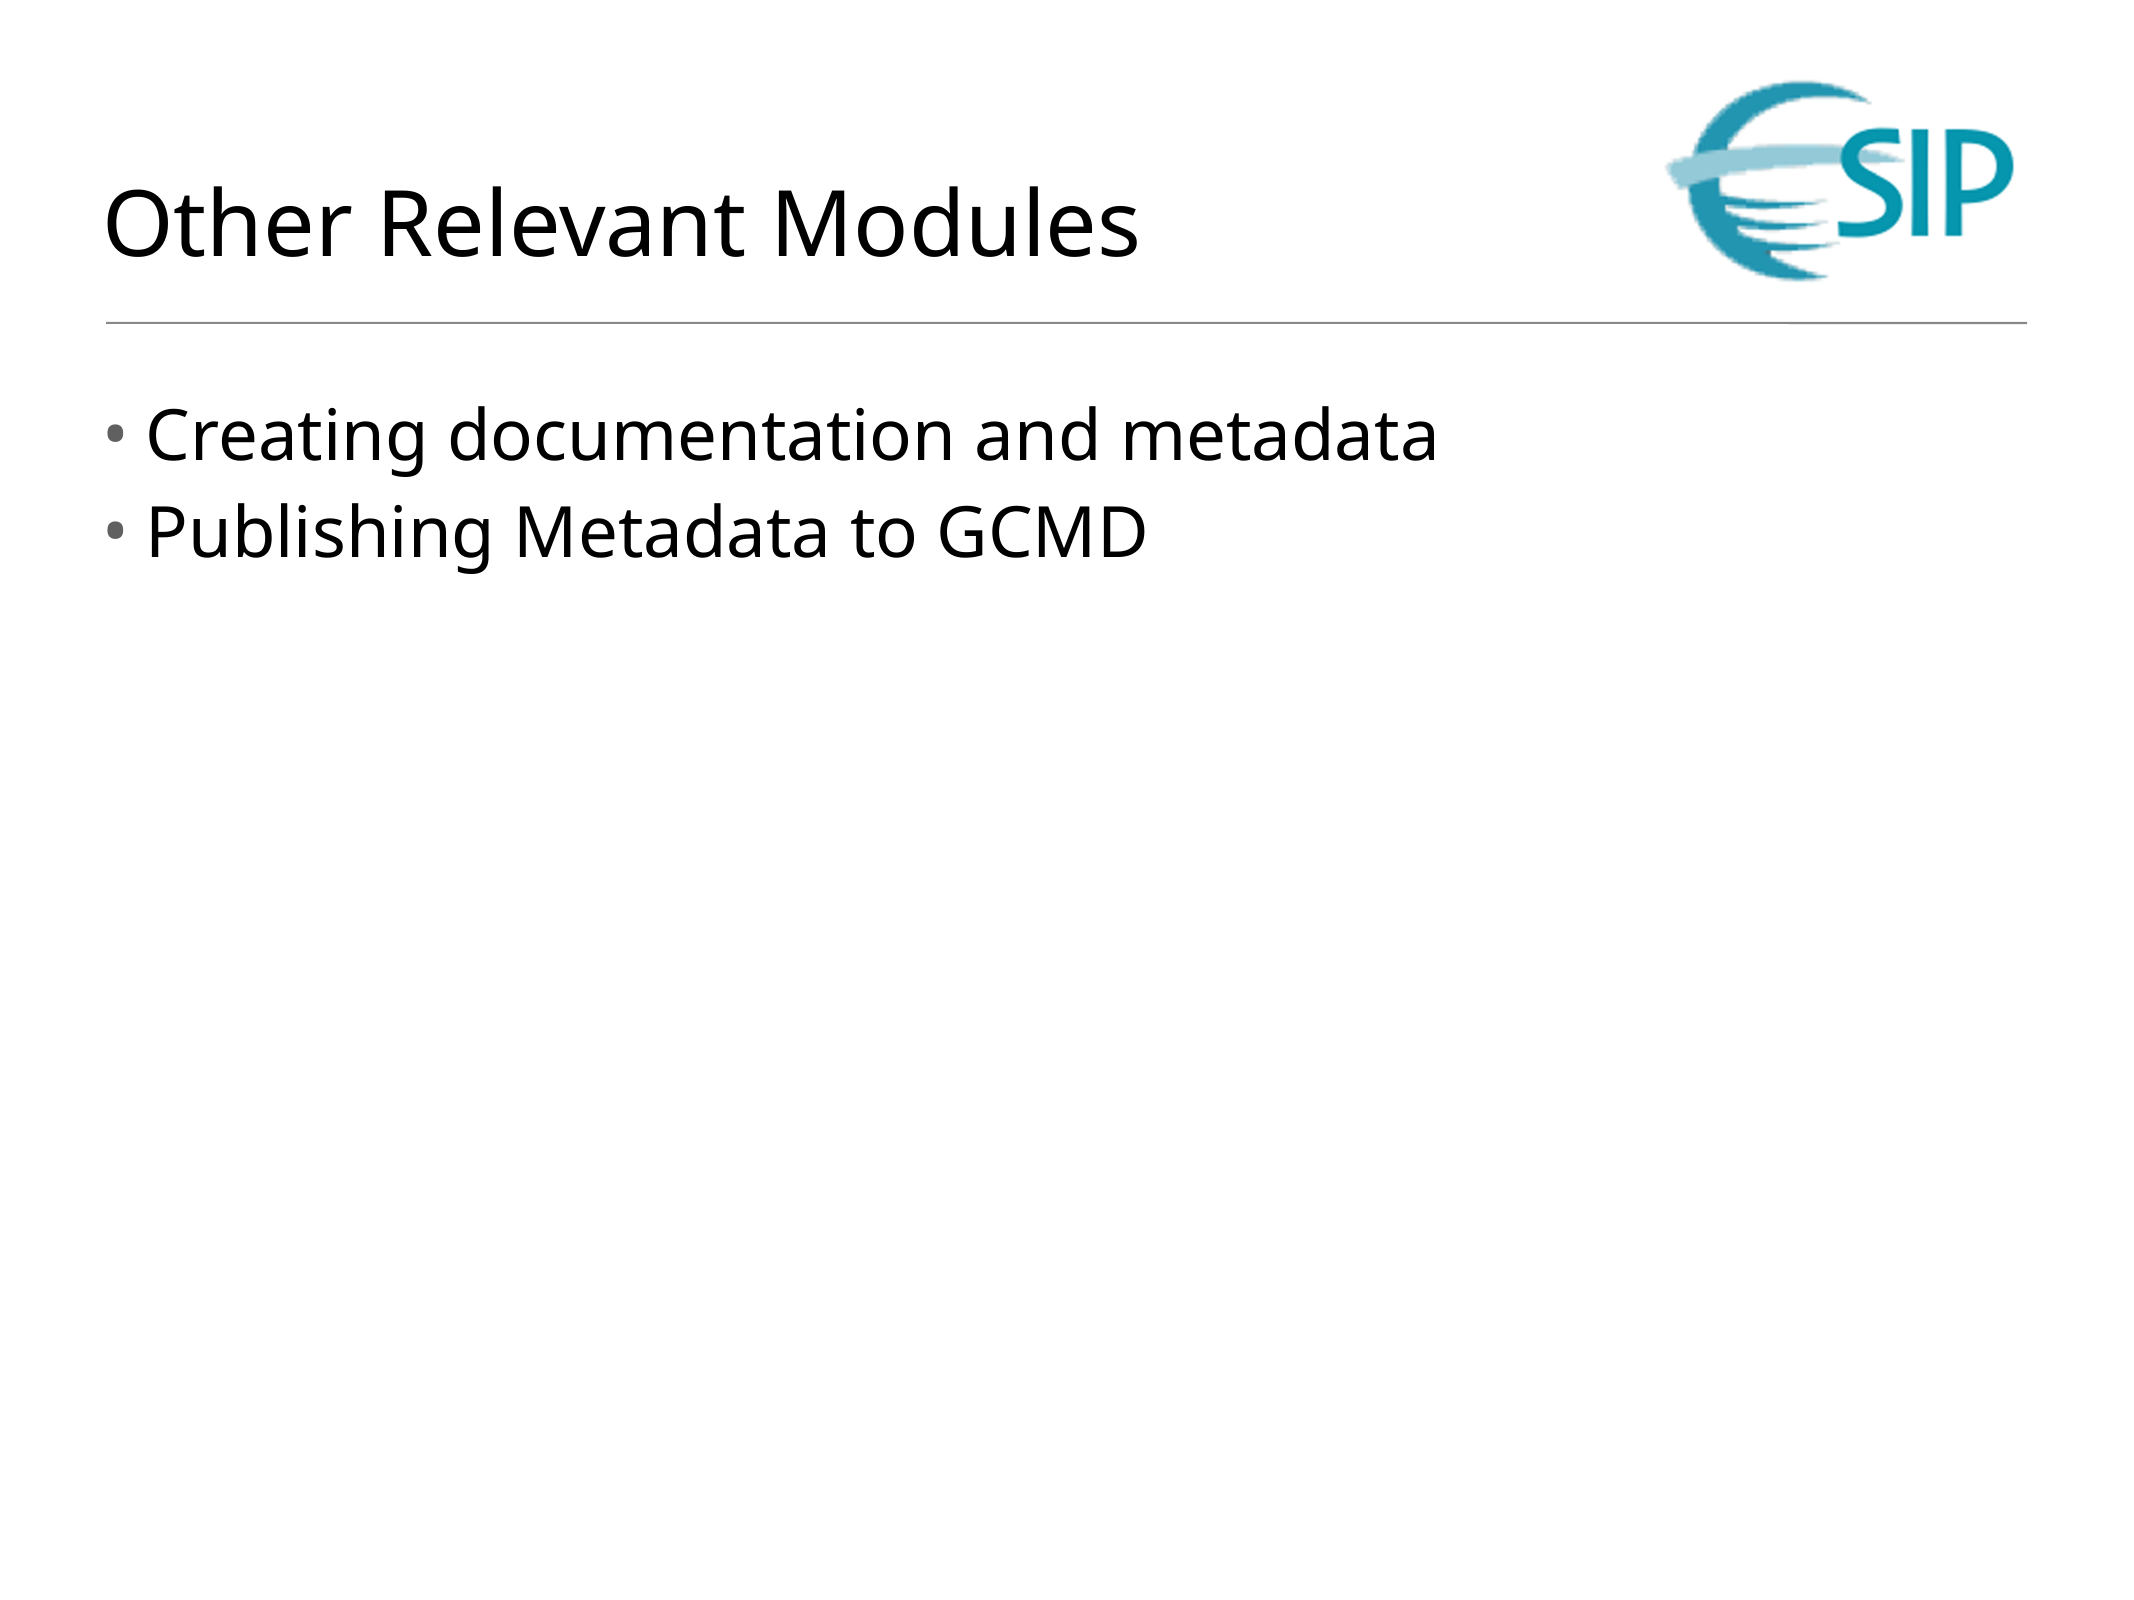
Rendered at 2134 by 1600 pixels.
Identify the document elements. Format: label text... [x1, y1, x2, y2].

list Creating documentation and metadata Publishing Metadata to GCMD [93, 380, 2040, 1459]
title Other Relevant Modules [93, 53, 2040, 284]
